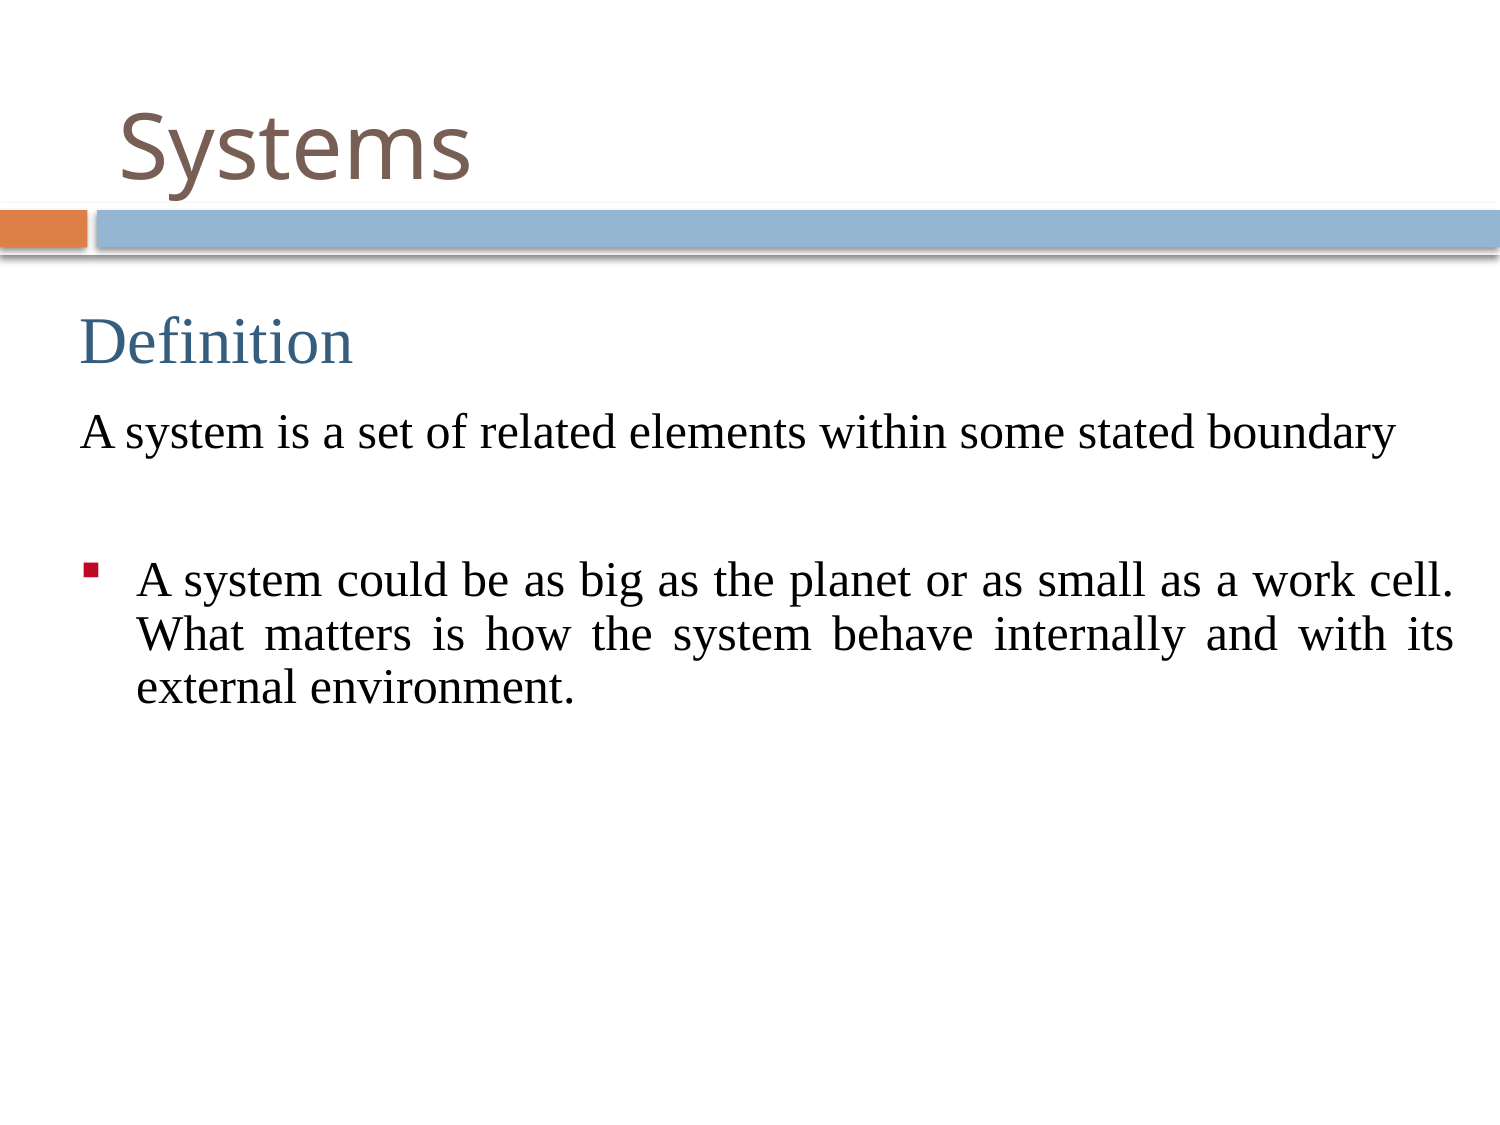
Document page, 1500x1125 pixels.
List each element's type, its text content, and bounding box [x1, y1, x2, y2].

text_box Definition A system is a set of related elements within some stated boundary A system could be as big as the planet or as small as a work cell. What matters is how the system behave internally and with its external environment. [64, 298, 1471, 723]
title Systems [103, 72, 1397, 213]
